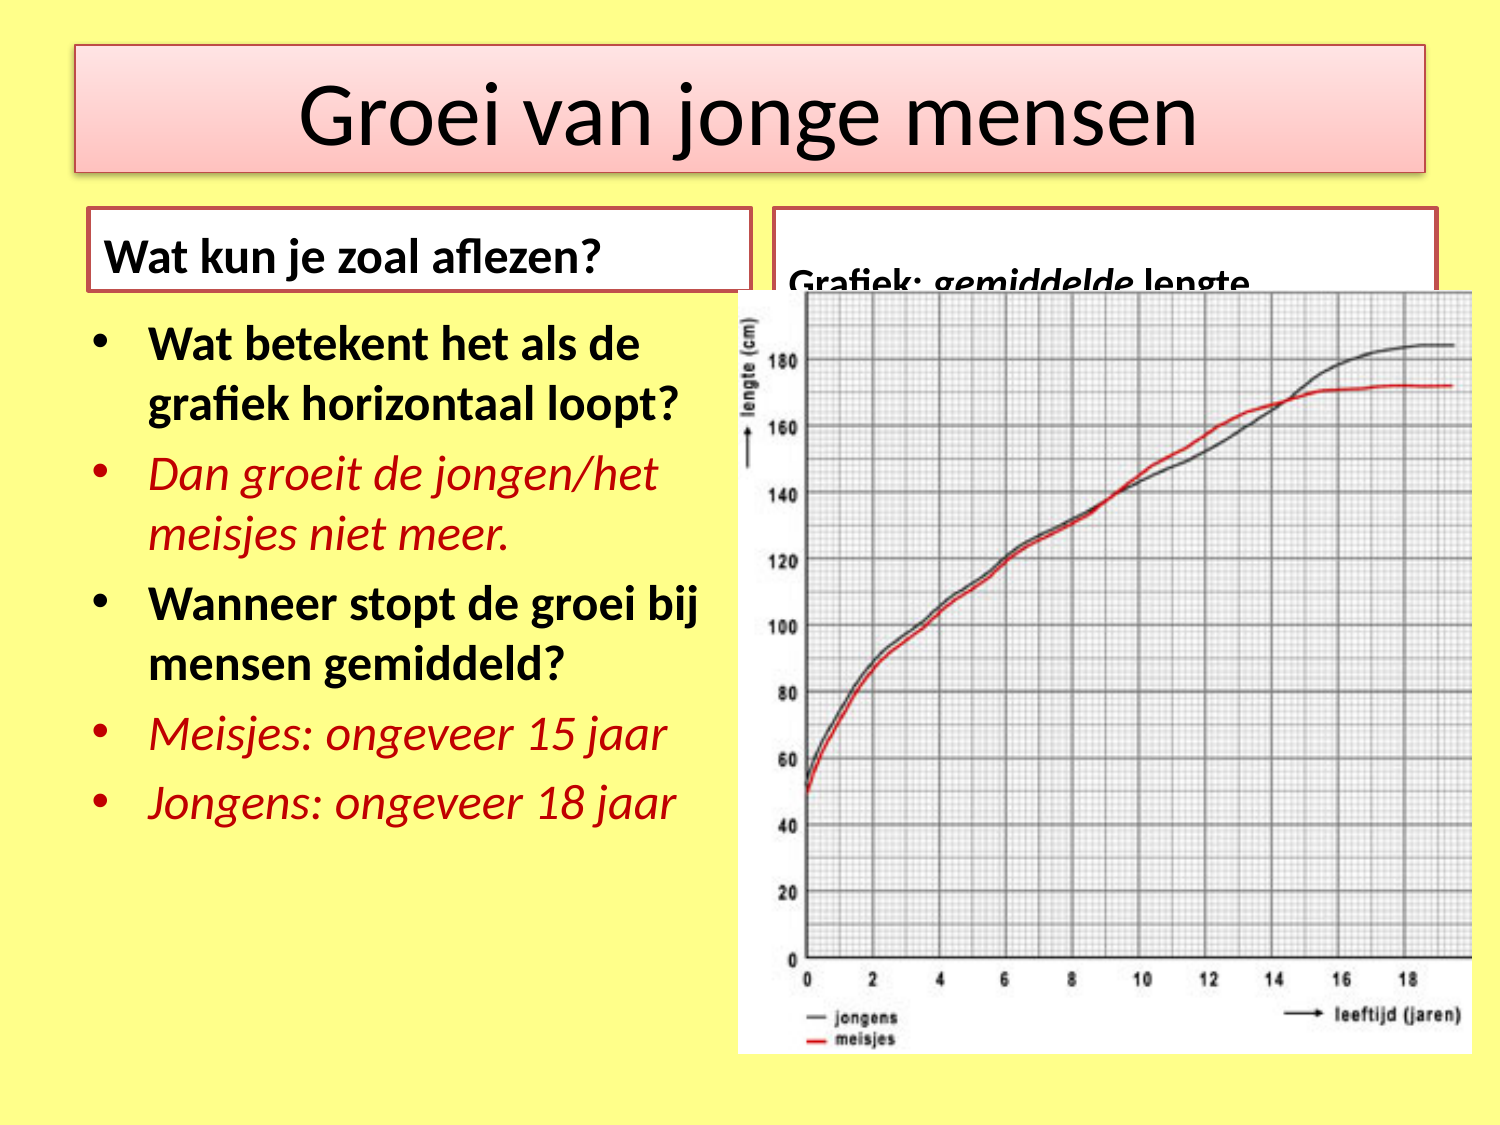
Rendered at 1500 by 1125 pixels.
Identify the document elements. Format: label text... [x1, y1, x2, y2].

picture [737, 290, 1472, 1055]
list Wat betekent het als de grafiek horizontaal loopt? Dan groeit de jongen/het meisjes niet meer. Wanneer stopt de groei bij mensen gemiddeld? Meisjes: ongeveer 15 jaar Jongens: ongeveer 18 jaar [76, 302, 732, 1047]
list Grafiek: gemiddelde lengte [772, 206, 1439, 289]
list Wat kun je zoal aflezen? [86, 206, 753, 293]
title Groei van jonge mensen [74, 44, 1426, 173]
